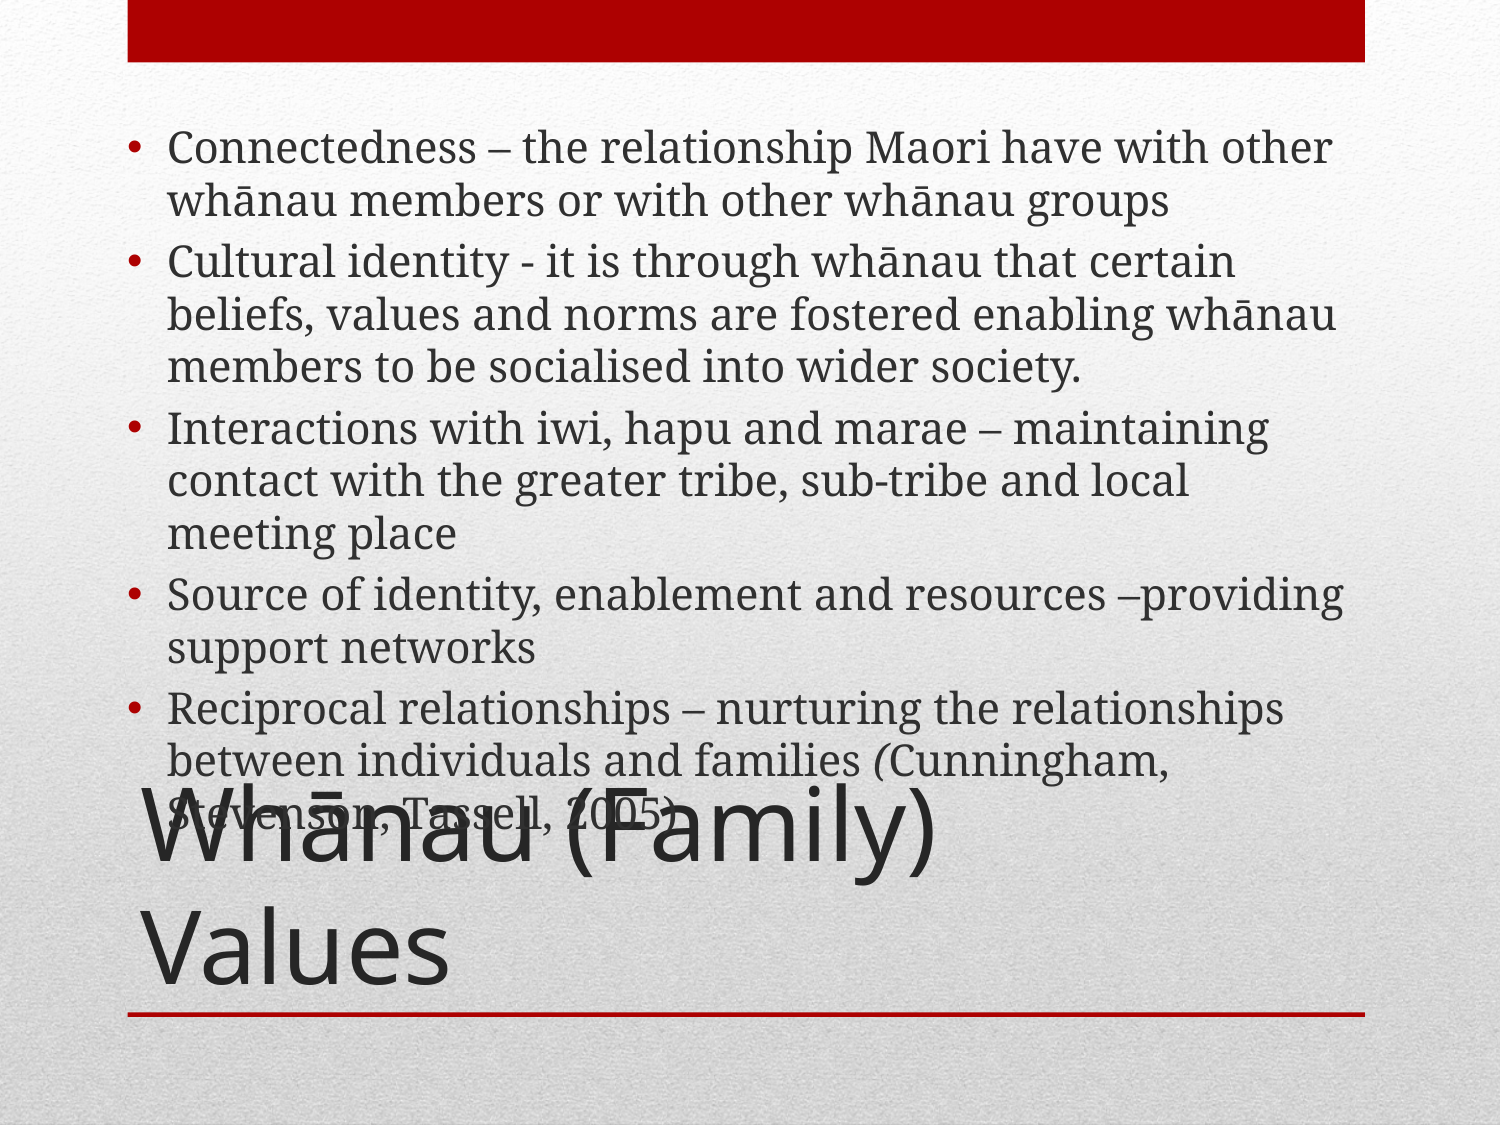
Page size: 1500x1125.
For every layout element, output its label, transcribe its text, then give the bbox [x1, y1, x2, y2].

list Connectedness – the relationship Maori have with other whānau members or with other whānau groups Cultural identity - it is through whānau that certain beliefs, values and norms are fostered enabling whānau members to be socialised into wider society. Interactions with iwi, hapu and marae – maintaining contact with the greater tribe, sub-tribe and local meeting place Source of identity, enablement and resources –providing support networks Reciprocal relationships – nurturing the relationships between individuals and families (Cunningham, Stevenson, Tassell, 2005) [112, 112, 1363, 846]
title Whānau (Family) Values [125, 846, 1238, 1013]
